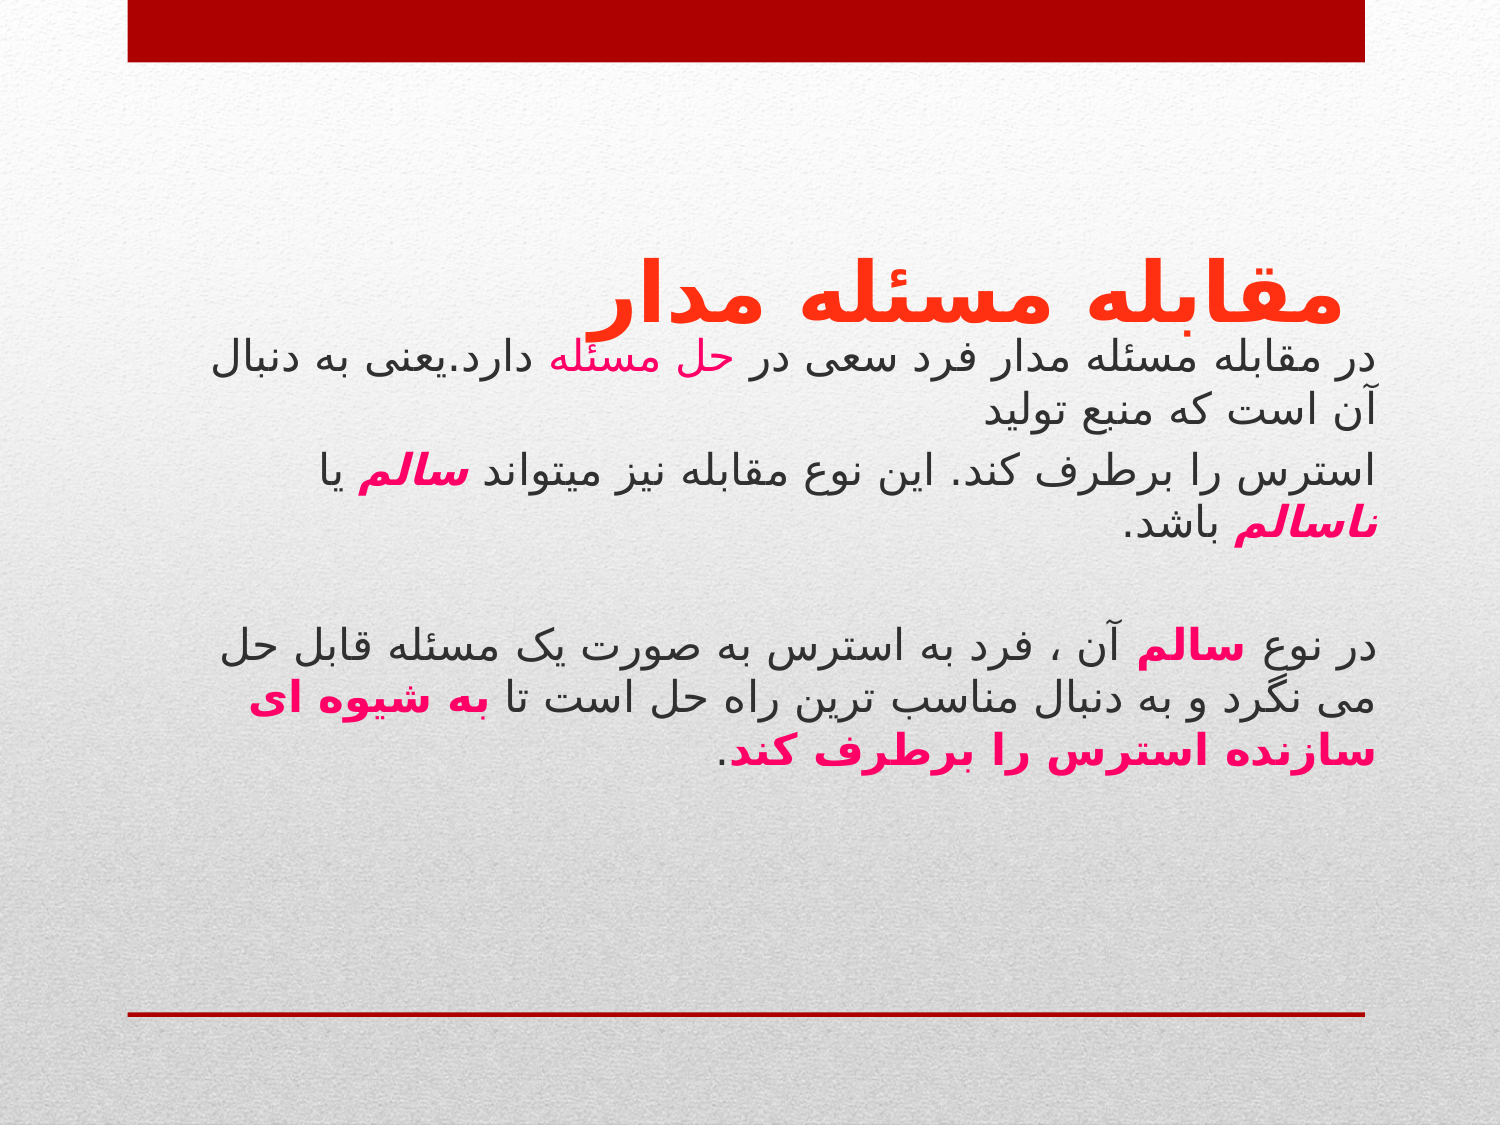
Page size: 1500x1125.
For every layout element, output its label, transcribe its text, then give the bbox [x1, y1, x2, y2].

list در مقابله مسئله مدار فرد سعی در حل مسئله دارد.یعنی به دنبال آن است که منبع تولید استرس را برطرف کند. این نوع مقابله نیز میتواند سالم یا ناسالم باشد. در نوع سالم آن ، فرد به استرس به صورت یک مسئله قابل حل می نگرد و به دنبال مناسب ترین راه حل است تا به شیوه ای سازنده استرس را برطرف کند. [150, 227, 1393, 875]
title مقابله مسئله مدار [120, 183, 1363, 348]
